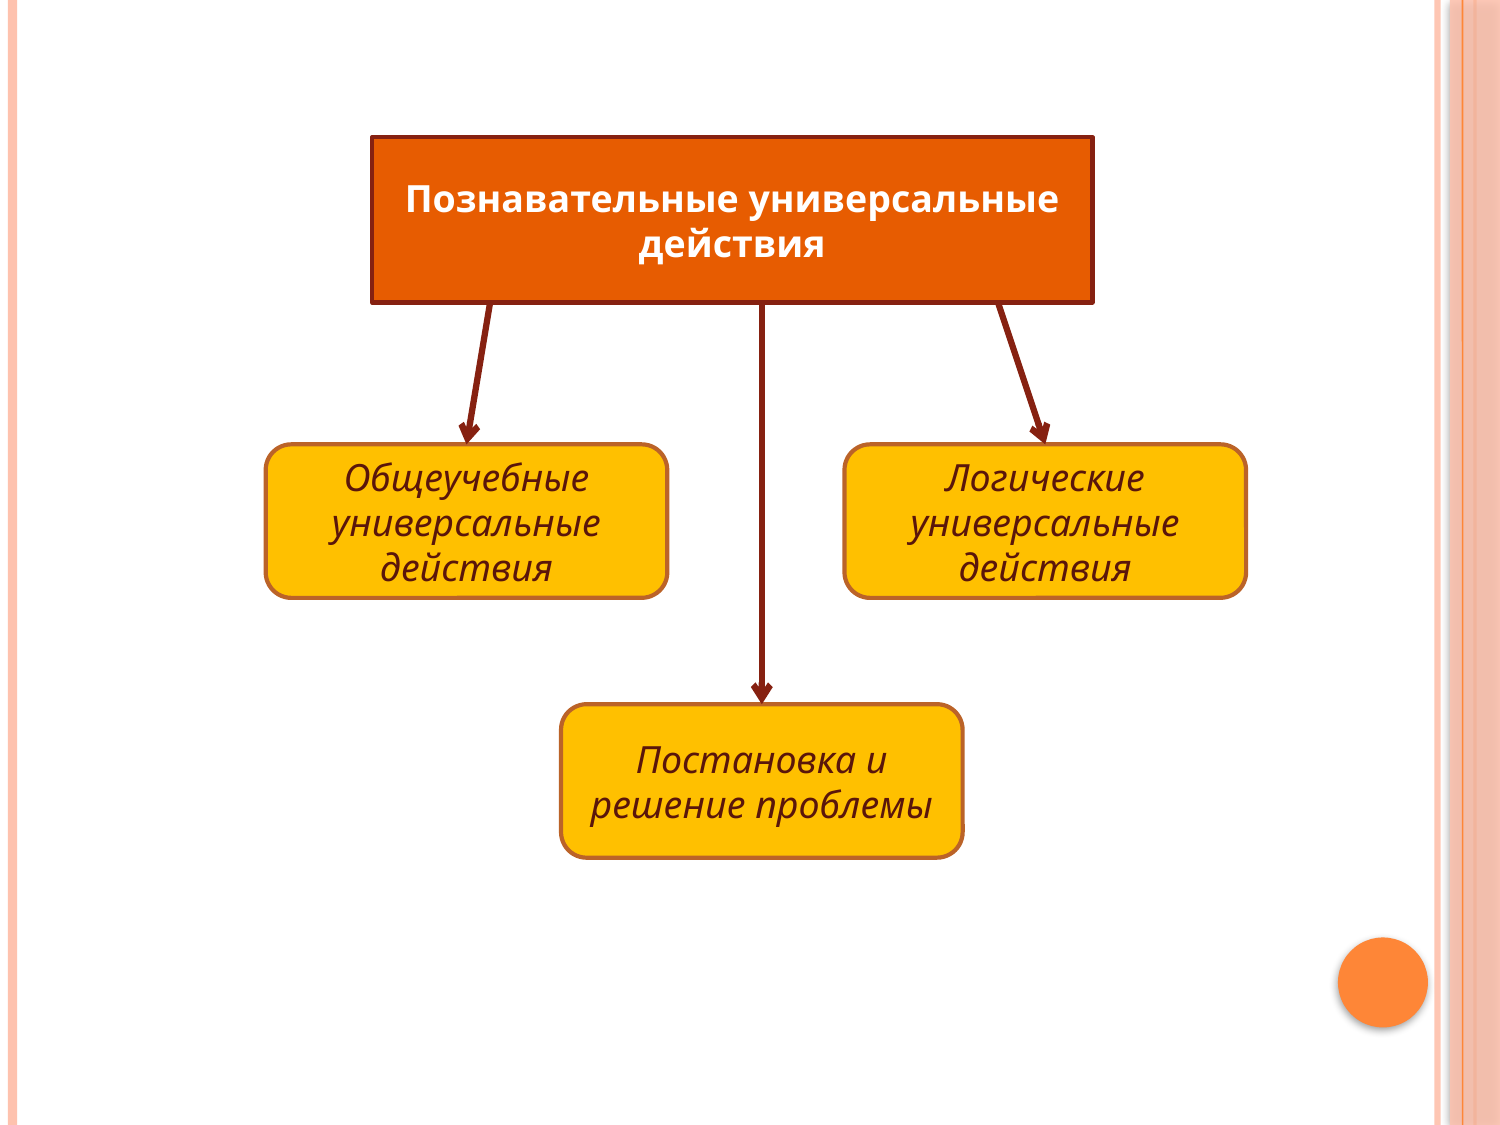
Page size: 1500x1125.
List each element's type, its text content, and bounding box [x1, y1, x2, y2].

text_box Общеучебные универсальные действия [263, 442, 670, 600]
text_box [465, 302, 491, 445]
text_box Постановка и решение проблемы [558, 702, 965, 860]
text_box Познавательные универсальные действия [370, 135, 1095, 305]
text_box Логические универсальные действия [842, 442, 1249, 600]
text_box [997, 302, 1046, 445]
